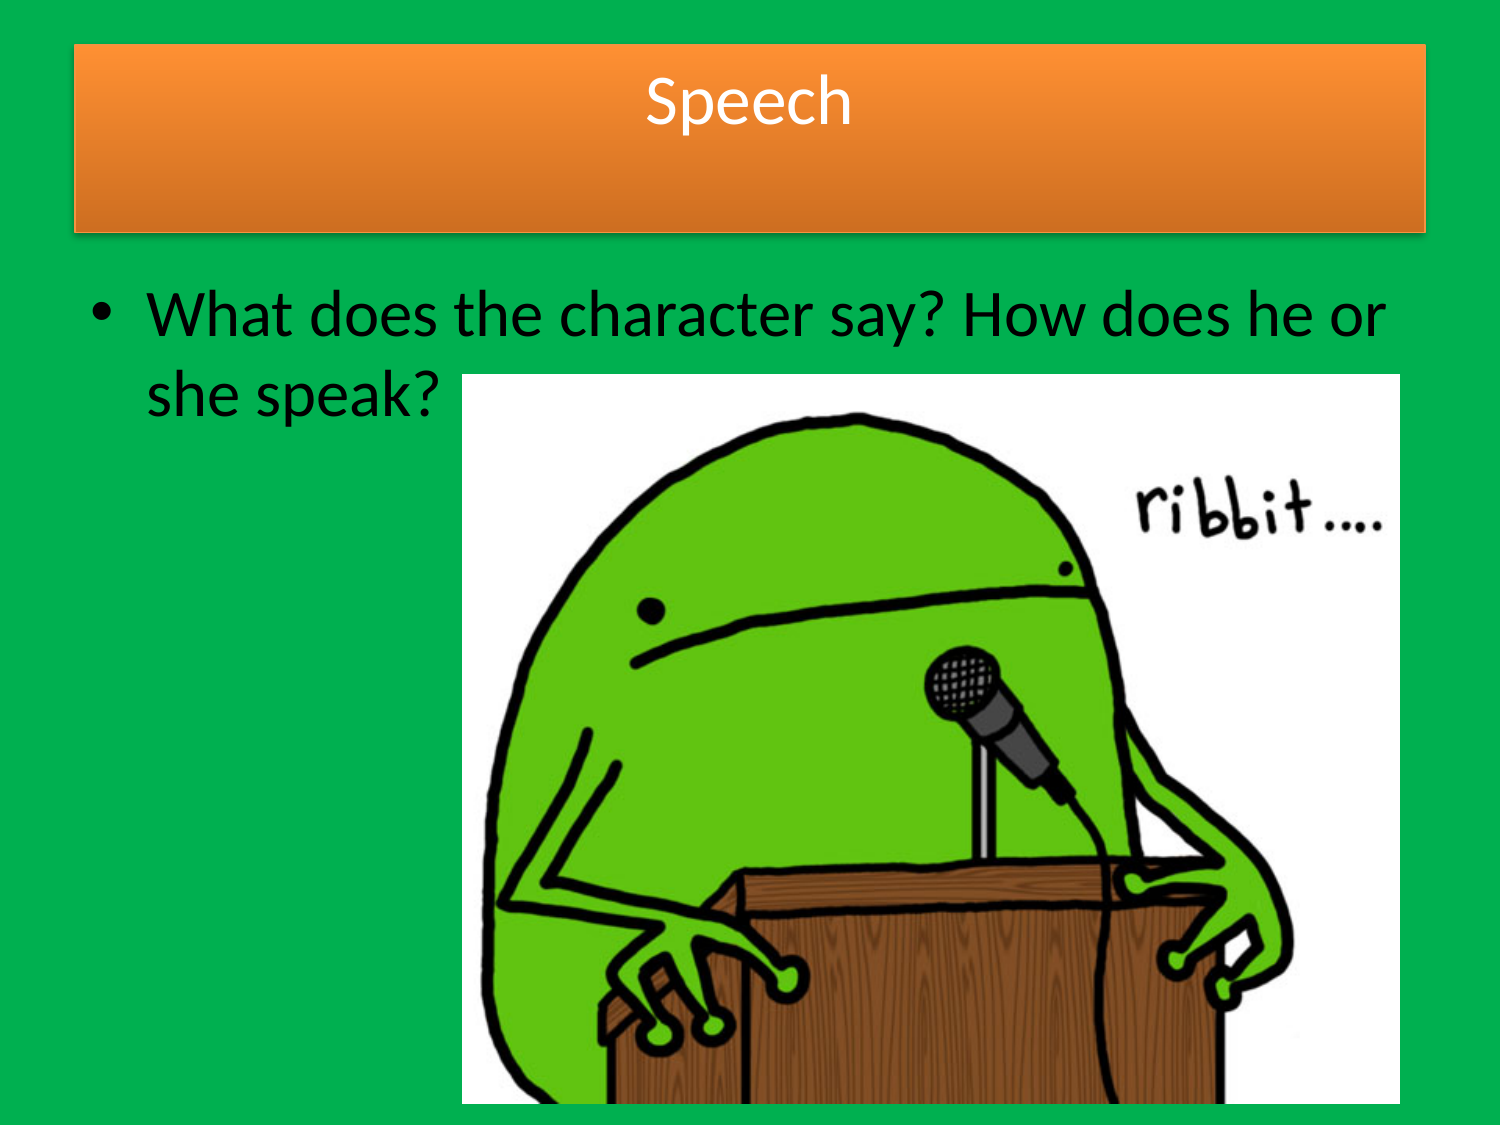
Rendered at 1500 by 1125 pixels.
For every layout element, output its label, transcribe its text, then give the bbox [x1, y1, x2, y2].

title Speech [74, 44, 1426, 233]
picture [462, 374, 1401, 1104]
list What does the character say? How does he or she speak? [75, 262, 1425, 1005]
